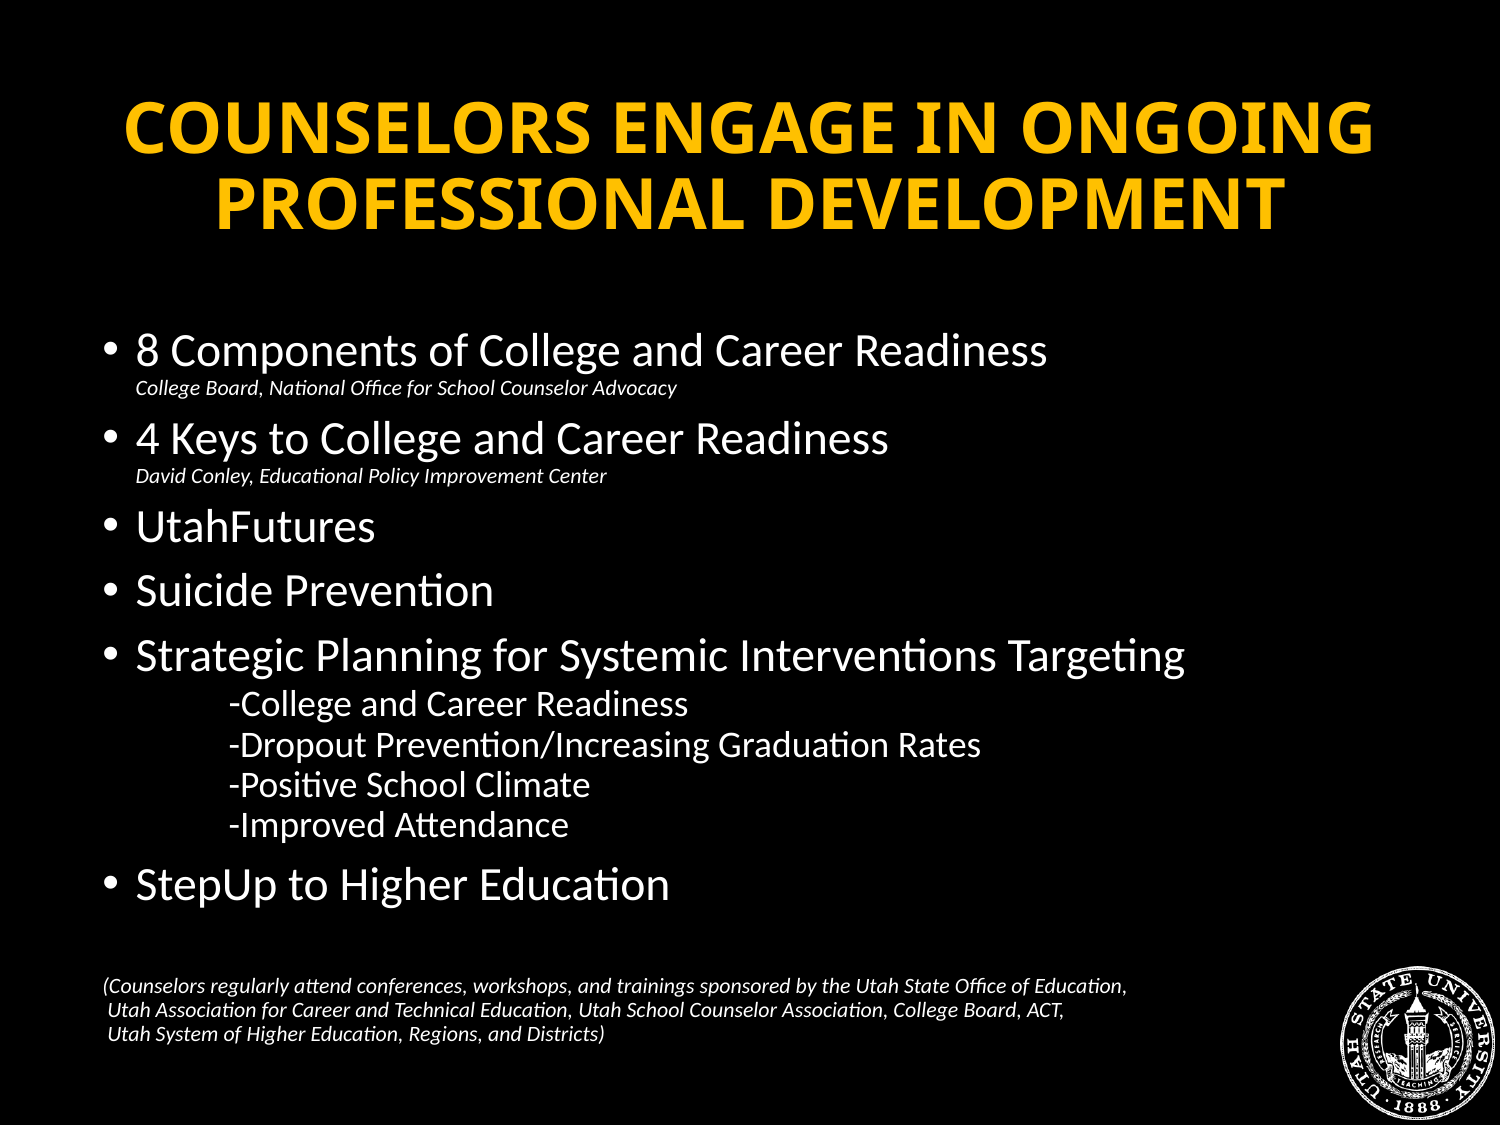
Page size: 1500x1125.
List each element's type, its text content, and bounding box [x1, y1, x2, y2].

list 8 Components of College and Career Readiness College Board, National Office for School Counselor Advocacy 4 Keys to College and Career Readiness David Conley, Educational Policy Improvement Center UtahFutures Suicide Prevention Strategic Planning for Systemic Interventions Targeting -College and Career Readiness -Dropout Prevention/Increasing Graduation Rates -Positive School Climate -Improved Attendance StepUp to Higher Education (Counselors regularly attend conferences, workshops, and trainings sponsored by the Utah State Office of Education, Utah Association for Career and Technical Education, Utah School Counselor Association, College Board, ACT, Utah System of Higher Education, Regions, and Districts) [87, 317, 1397, 1056]
picture [1340, 966, 1496, 1120]
title Counselors Engage in Ongoing Professional Development [103, 59, 1397, 278]
